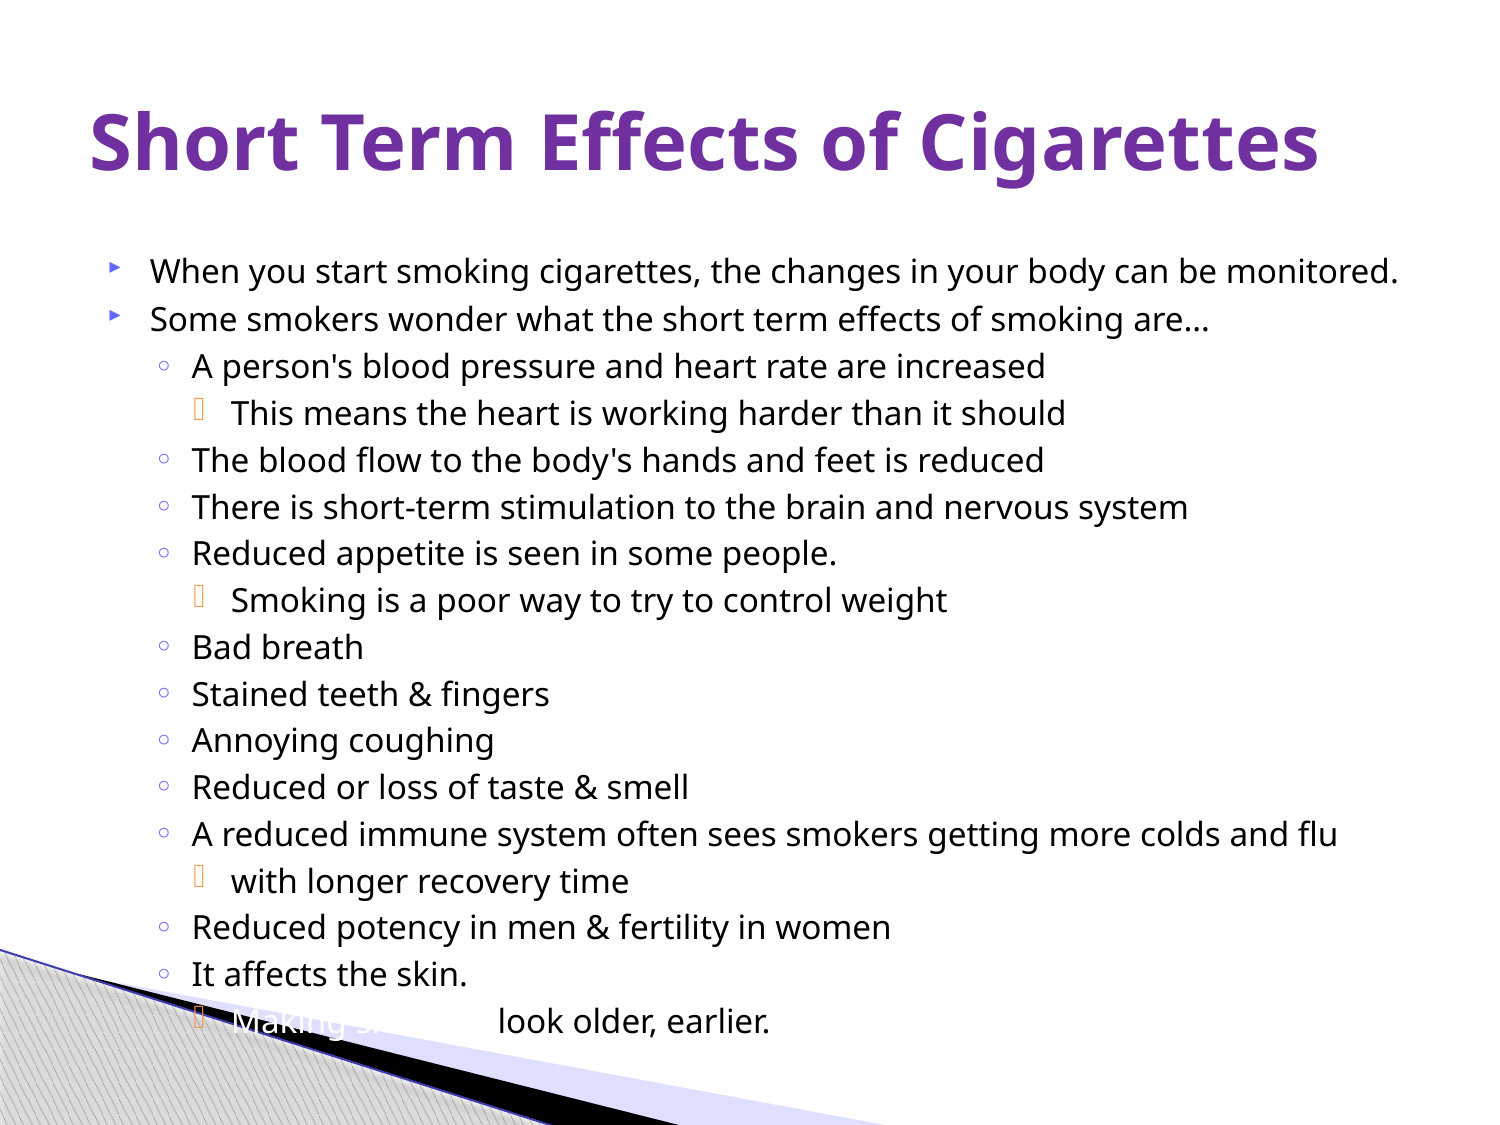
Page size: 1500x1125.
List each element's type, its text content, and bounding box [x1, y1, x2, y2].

title Short Term Effects of Cigarettes [75, 45, 1425, 233]
list When you start smoking cigarettes, the changes in your body can be monitored. Some smokers wonder what the short term effects of smoking are… A person's blood pressure and heart rate are increased This means the heart is working harder than it should The blood flow to the body's hands and feet is reduced There is short-term stimulation to the brain and nervous system Reduced appetite is seen in some people. Smoking is a poor way to try to control weight Bad breath Stained teeth & fingers Annoying coughing Reduced or loss of taste & smell A reduced immune system often sees smokers getting more colds and flu with longer recovery time Reduced potency in men & fertility in women It affects the skin. Making smokers look older, earlier. [75, 243, 1425, 986]
